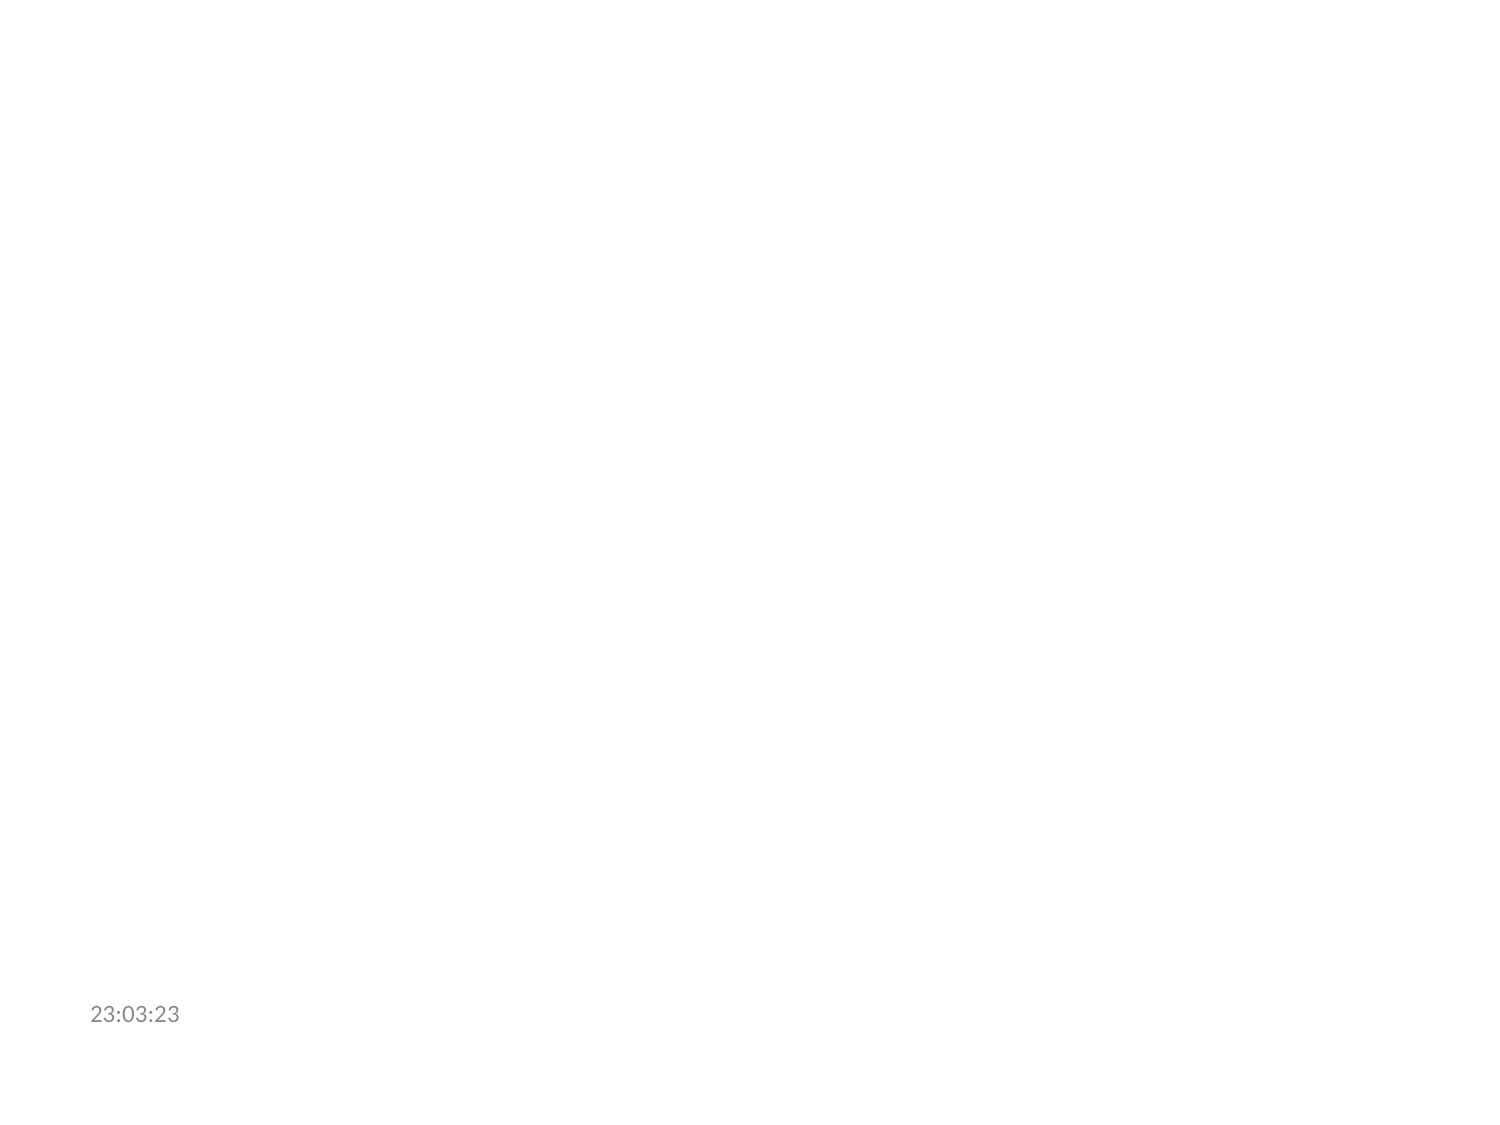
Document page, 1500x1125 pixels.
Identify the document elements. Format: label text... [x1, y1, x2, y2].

text_box 15:35:09 [75, 982, 425, 1043]
